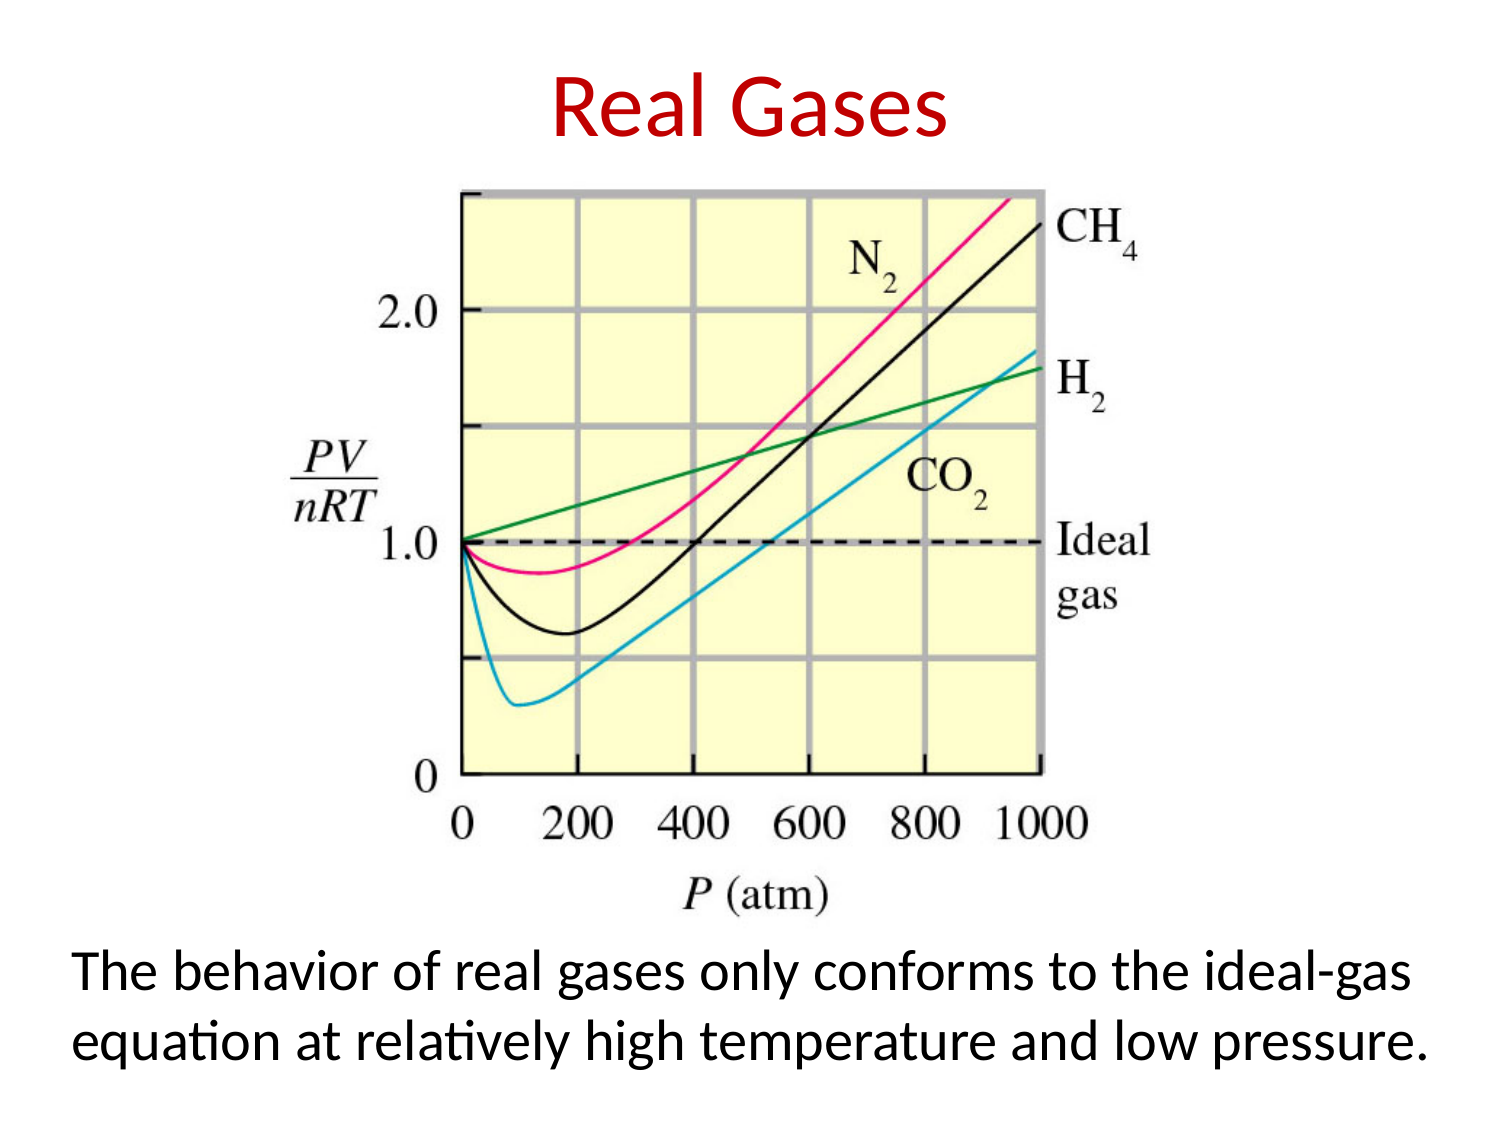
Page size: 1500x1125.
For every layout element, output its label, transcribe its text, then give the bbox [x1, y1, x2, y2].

text_box Real Gases [112, 37, 1388, 225]
text_box The behavior of real gases only conforms to the ideal-gas equation at relatively high temperature and low pressure. [0, 924, 1450, 1100]
picture [224, 124, 1216, 985]
